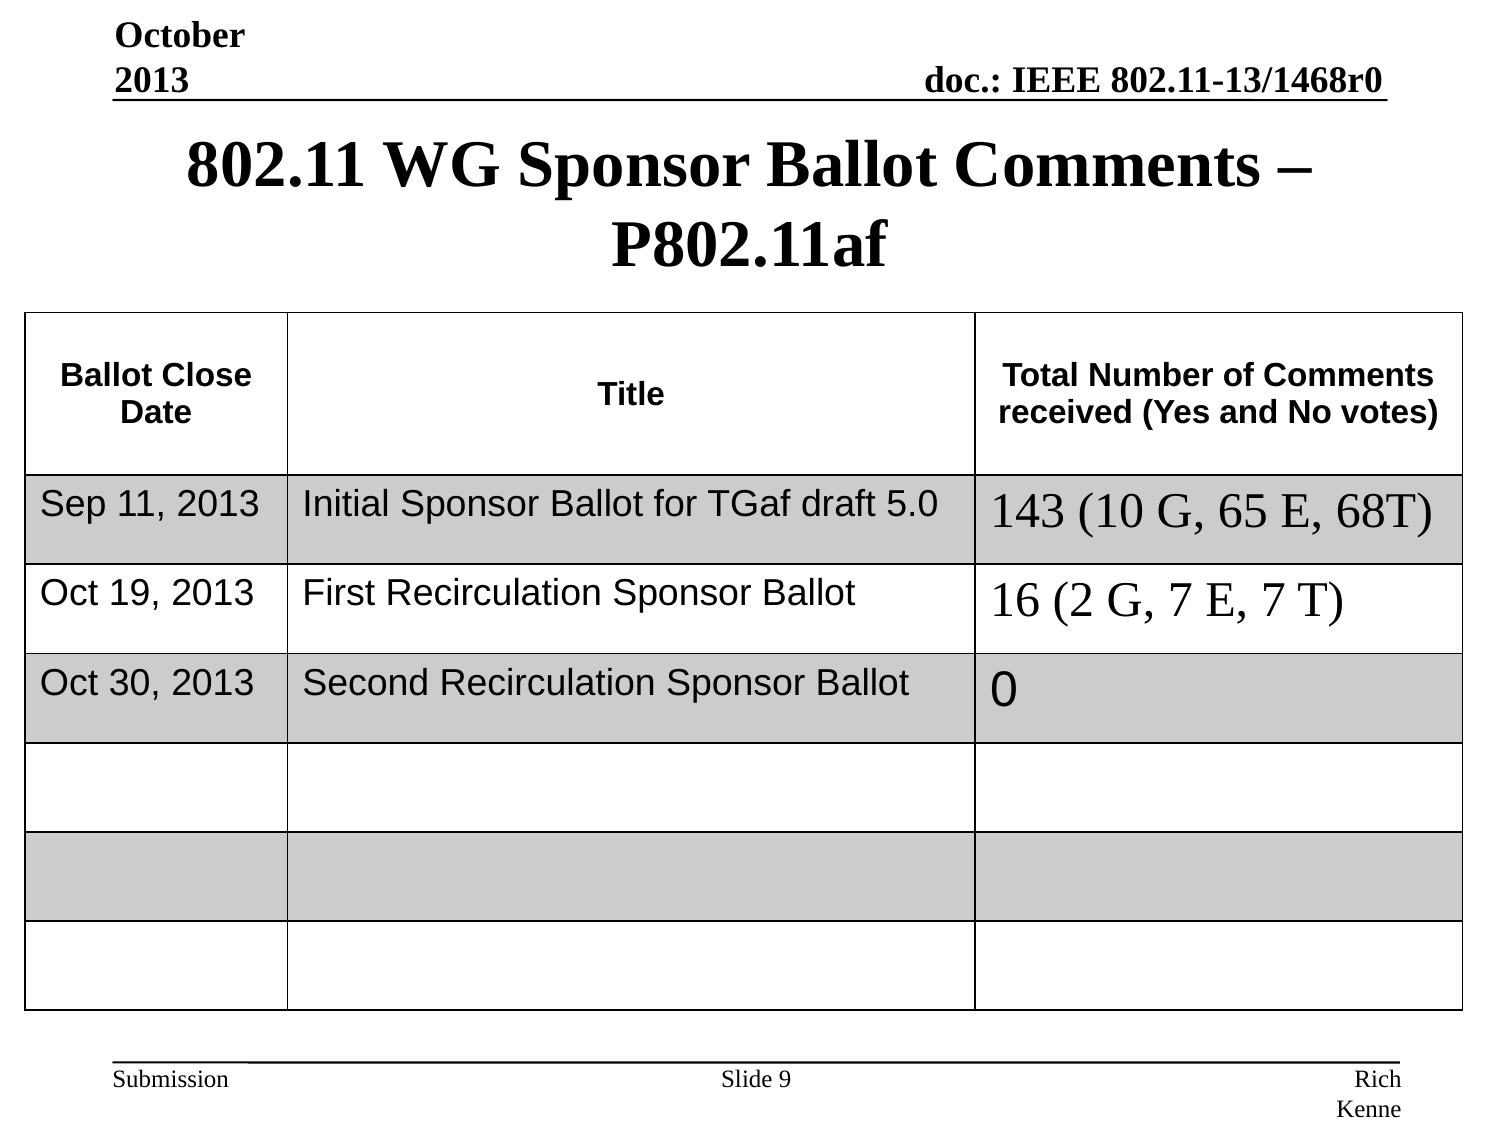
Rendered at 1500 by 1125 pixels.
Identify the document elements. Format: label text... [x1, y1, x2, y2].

table_cell First Recirculation Sponsor Ballot [288, 565, 974, 653]
footer Rich Kennedy (self) [1324, 1061, 1402, 1093]
table_cell Sep 11, 2013 [26, 476, 287, 563]
table_cell Oct 19, 2013 [26, 565, 287, 653]
table_cell 0 [976, 654, 1462, 742]
table_cell [288, 744, 974, 831]
table_cell Initial Sponsor Ballot for TGaf draft 5.0 [288, 476, 974, 563]
table_cell 143 (10 G, 65 E, 68T) [976, 476, 1462, 563]
table_cell [976, 744, 1462, 831]
table_cell [288, 922, 974, 1009]
table_cell [26, 744, 287, 831]
table_header Title [288, 313, 974, 474]
table_cell [288, 833, 974, 920]
table_cell [976, 833, 1462, 920]
table_cell Oct 30, 2013 [26, 654, 287, 742]
table_cell [26, 833, 287, 920]
table_cell [976, 922, 1462, 1009]
table_header Ballot Close Date [26, 313, 287, 474]
table_cell Second Recirculation Sponsor Ballot [288, 654, 974, 742]
table_header Total Number of Comments received (Yes and No votes) [976, 313, 1462, 474]
table_cell [26, 922, 287, 1009]
table_cell 16 (2 G, 7 E, 7 T) [976, 565, 1462, 653]
title 802.11 WG Sponsor Ballot Comments – P802.11af [112, 112, 1388, 288]
slide_number Slide 9 [712, 1061, 800, 1093]
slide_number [114, 54, 270, 101]
